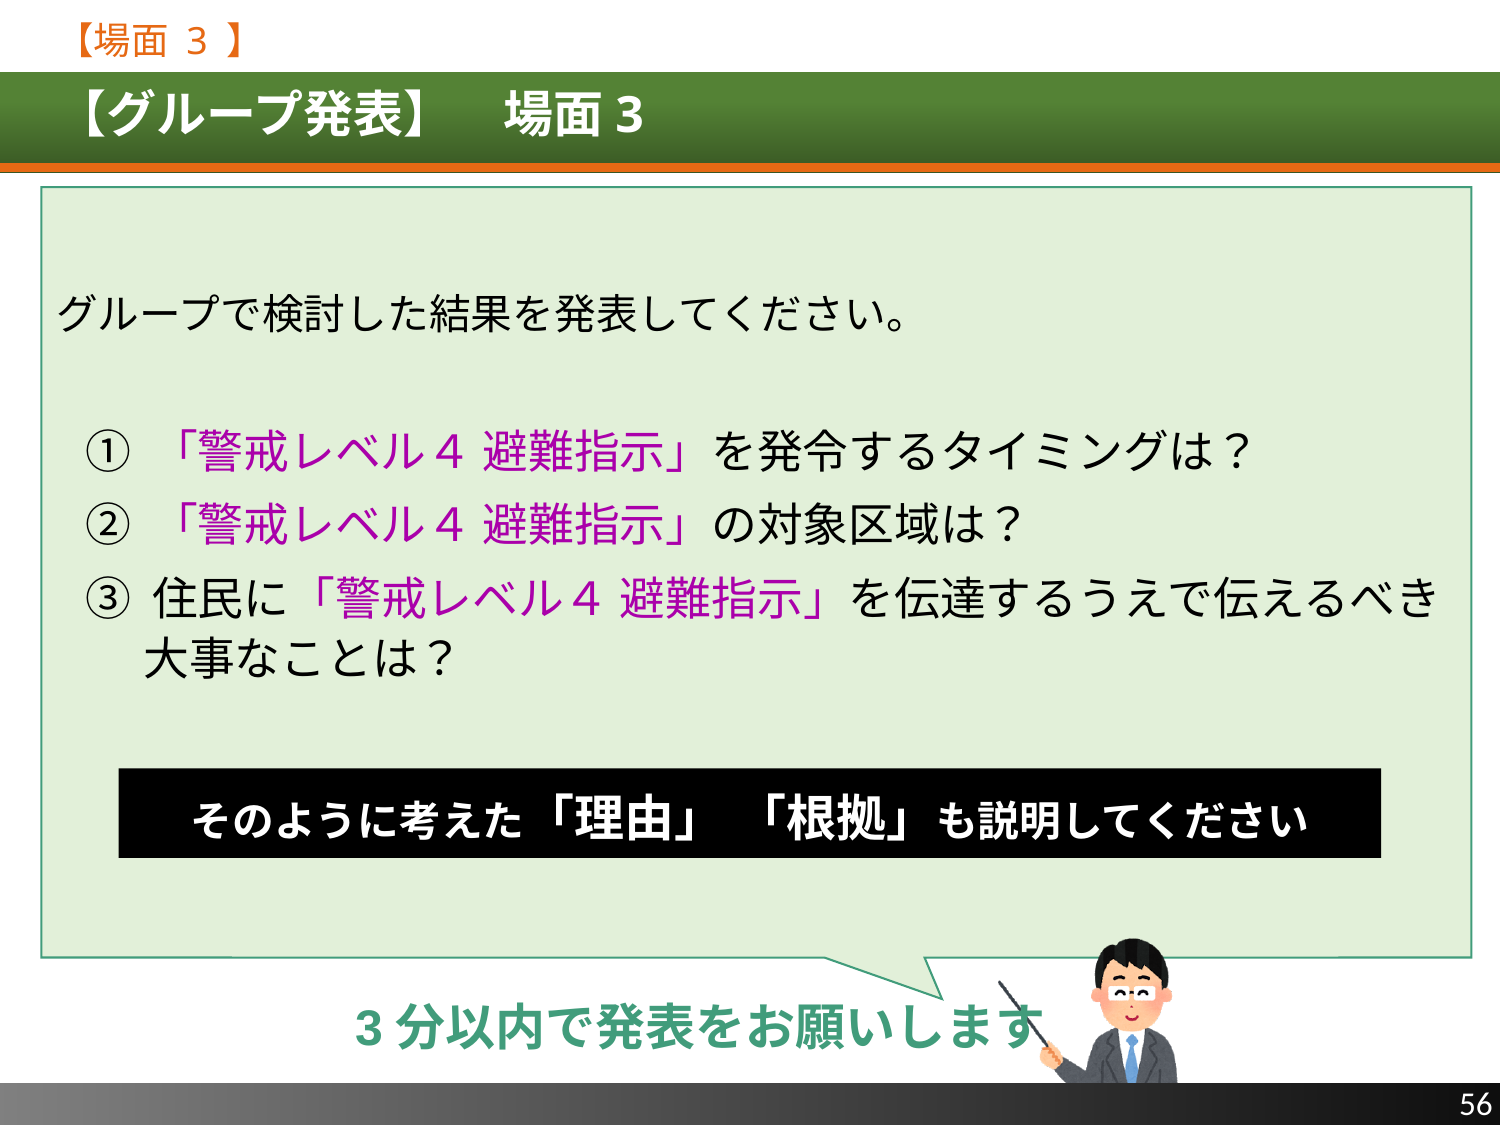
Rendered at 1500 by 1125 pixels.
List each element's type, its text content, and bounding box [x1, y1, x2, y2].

text_box 3分以内で発表をお願いします [340, 987, 971, 1063]
text_box そのように考えた「理由」 「根拠」も説明してください [118, 768, 1382, 858]
slide_number 56 [1170, 1072, 1500, 1125]
list 【場面 3 】 [41, 14, 1336, 60]
text_box グループで検討した結果を発表してください。 ① 「警戒レベル４ 避難指示」を発令するタイミングは？ ② 「警戒レベル４ 避難指示」の対象区域は？ ③ 住民に「警戒レベル４ 避難指示」を伝達するうえで伝えるべき 大事なことは？ [40, 186, 1473, 987]
title 【グループ発表】 場面3 [41, 60, 1336, 173]
picture [971, 928, 1212, 1083]
